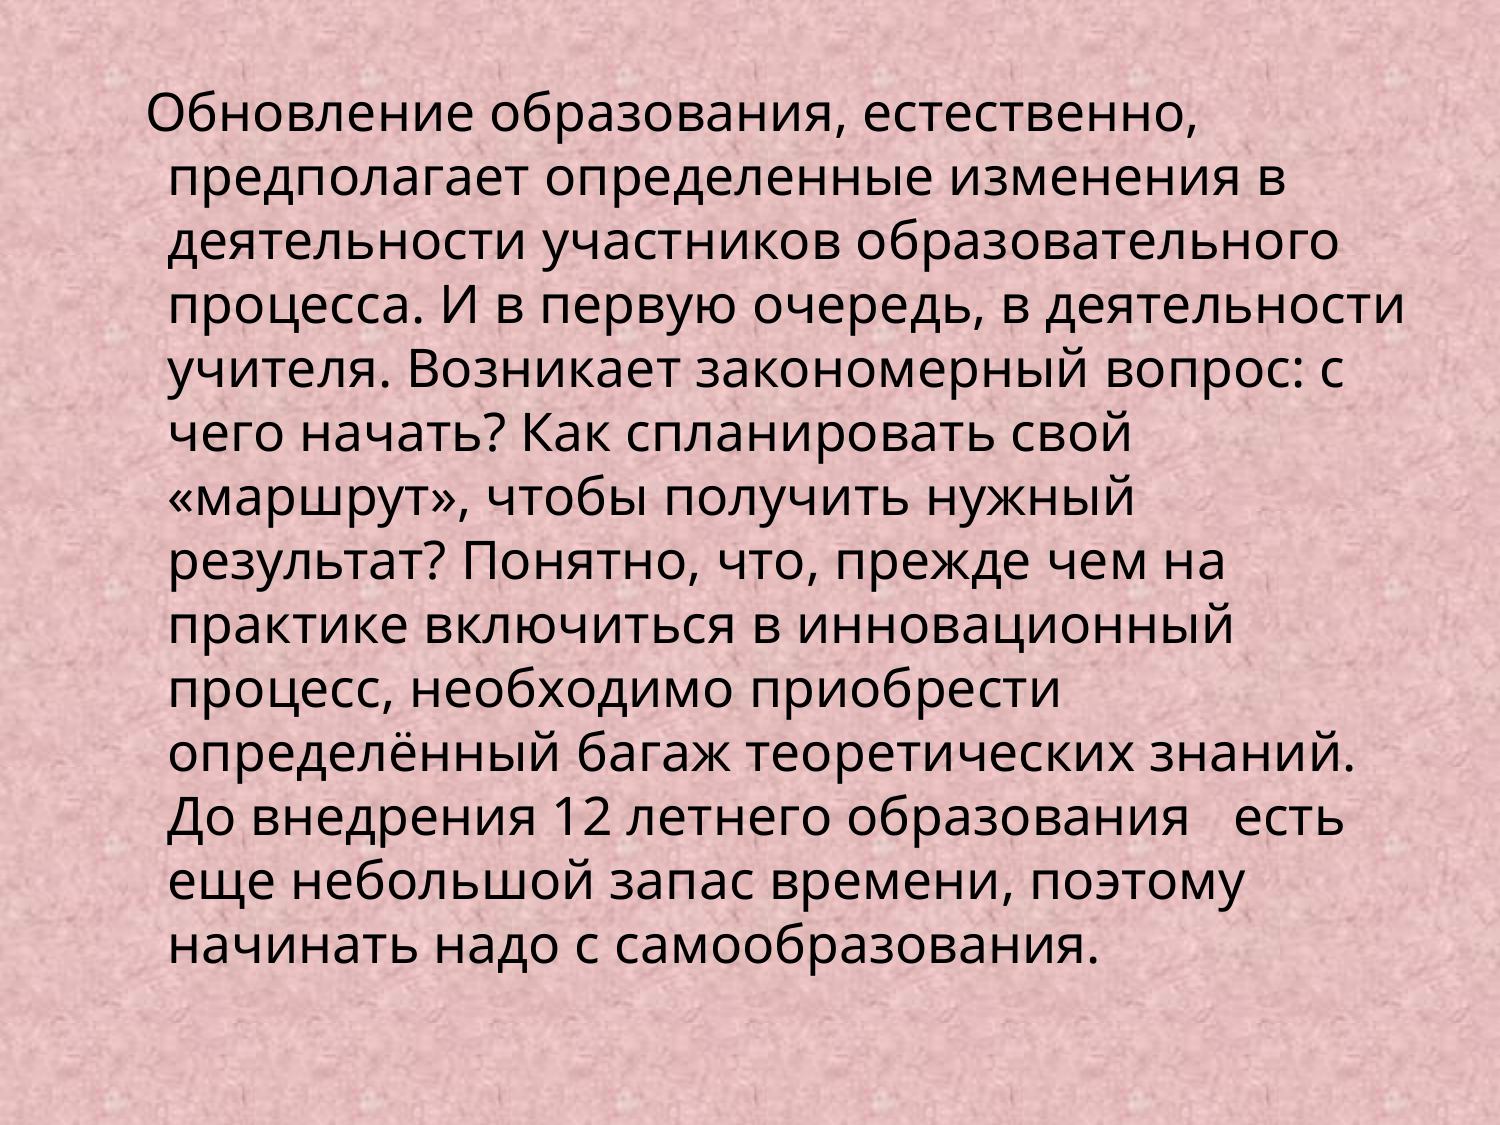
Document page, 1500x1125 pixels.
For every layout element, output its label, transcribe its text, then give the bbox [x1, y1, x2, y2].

list Обновление образования, естественно, предполагает определенные изменения в деятельности участников образовательного процесса. И в первую очередь, в деятельности учителя. Возникает закономерный вопрос: с чего начать? Как спланировать свой «маршрут», чтобы получить нужный результат? Понятно, что, прежде чем на практике включиться в инновационный процесс, необходимо приобрести определённый багаж теоретических знаний. До внедрения 12 летнего образования есть еще небольшой запас времени, поэтому начинать надо с самообразования. [75, 70, 1425, 1005]
picture [0, 0, 1500, 1125]
